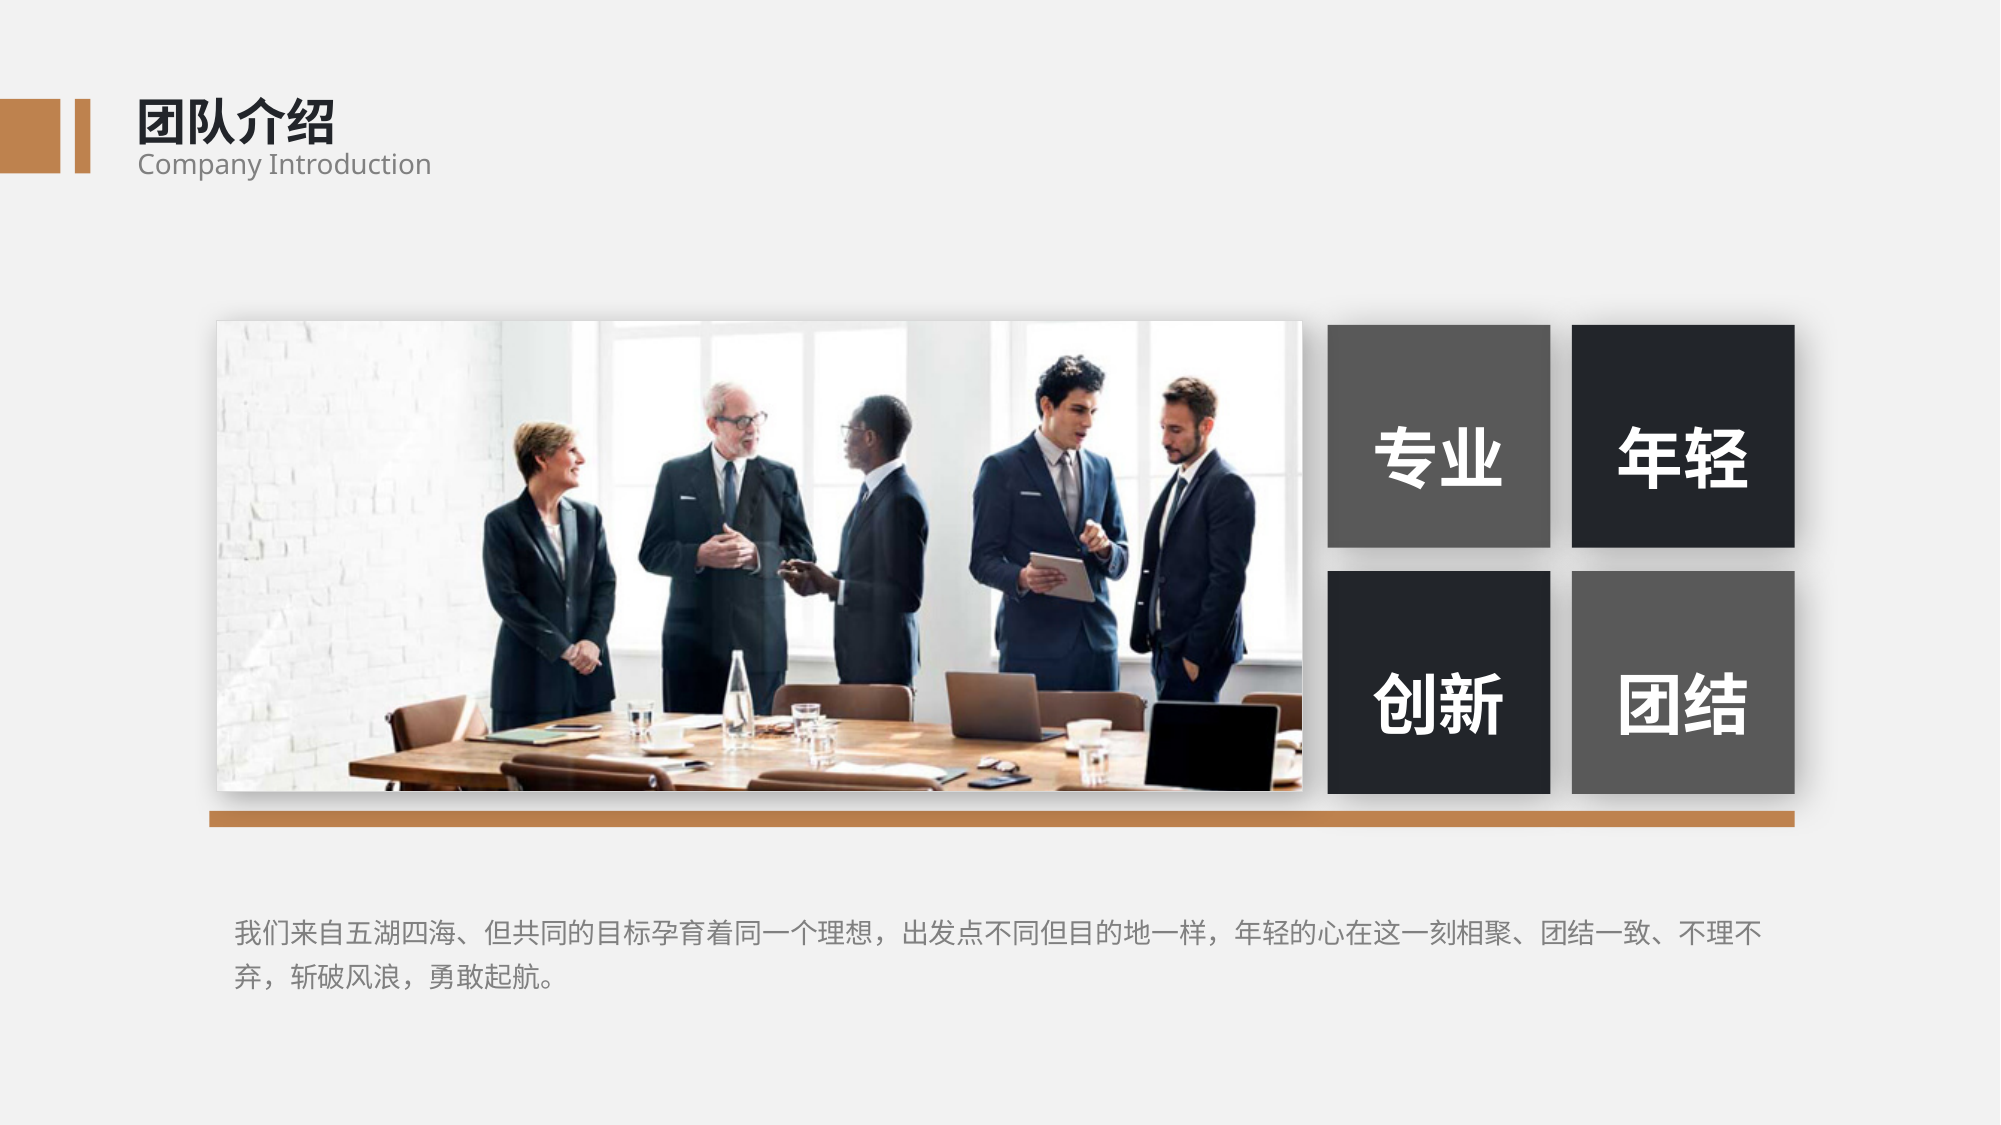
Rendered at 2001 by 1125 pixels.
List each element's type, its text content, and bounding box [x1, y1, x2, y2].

text_box 我们来自五湖四海、但共同的目标孕育着同一个理想，出发点不同但目的地一样，年轻的心在这一刻相聚、团结一致、不理不弃，斩破风浪，勇敢起航。 [219, 898, 1777, 1061]
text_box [1327, 324, 1795, 794]
picture [215, 320, 1303, 792]
text_box [209, 810, 1795, 828]
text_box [119, 83, 643, 189]
